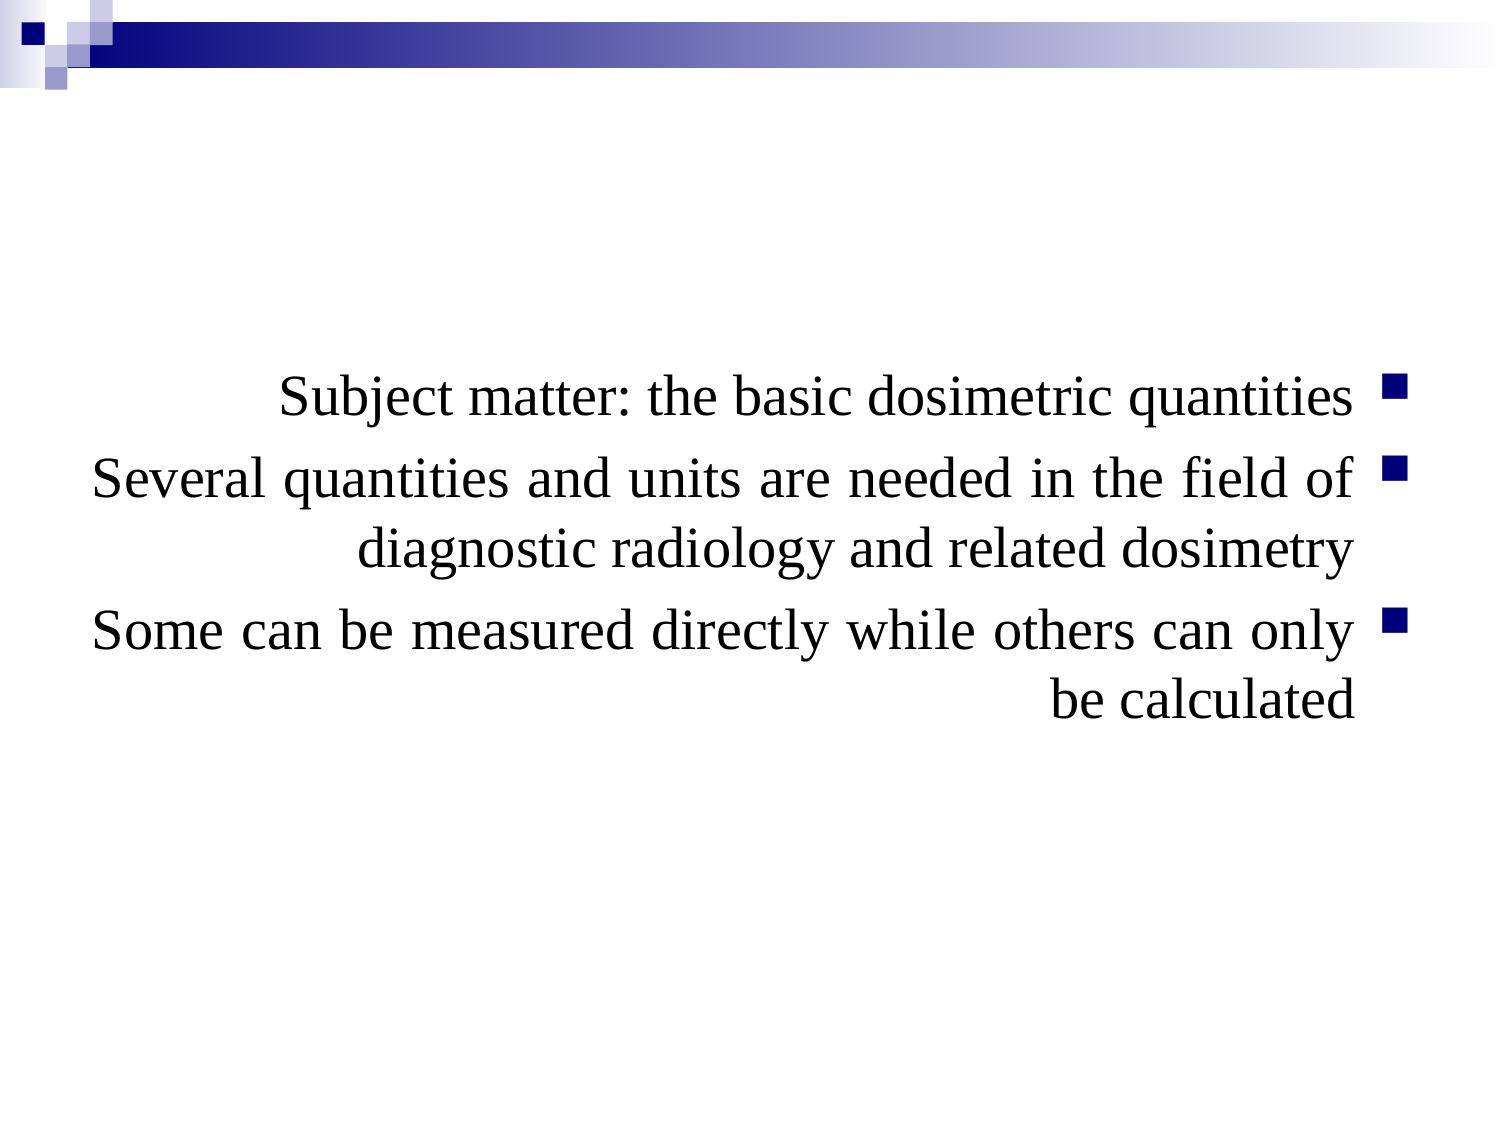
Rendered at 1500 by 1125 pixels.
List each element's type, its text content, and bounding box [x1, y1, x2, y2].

list Subject matter: the basic dosimetric quantities Several quantities and units are needed in the field of diagnostic radiology and related dosimetry Some can be measured directly while others can only be calculated [76, 349, 1427, 988]
